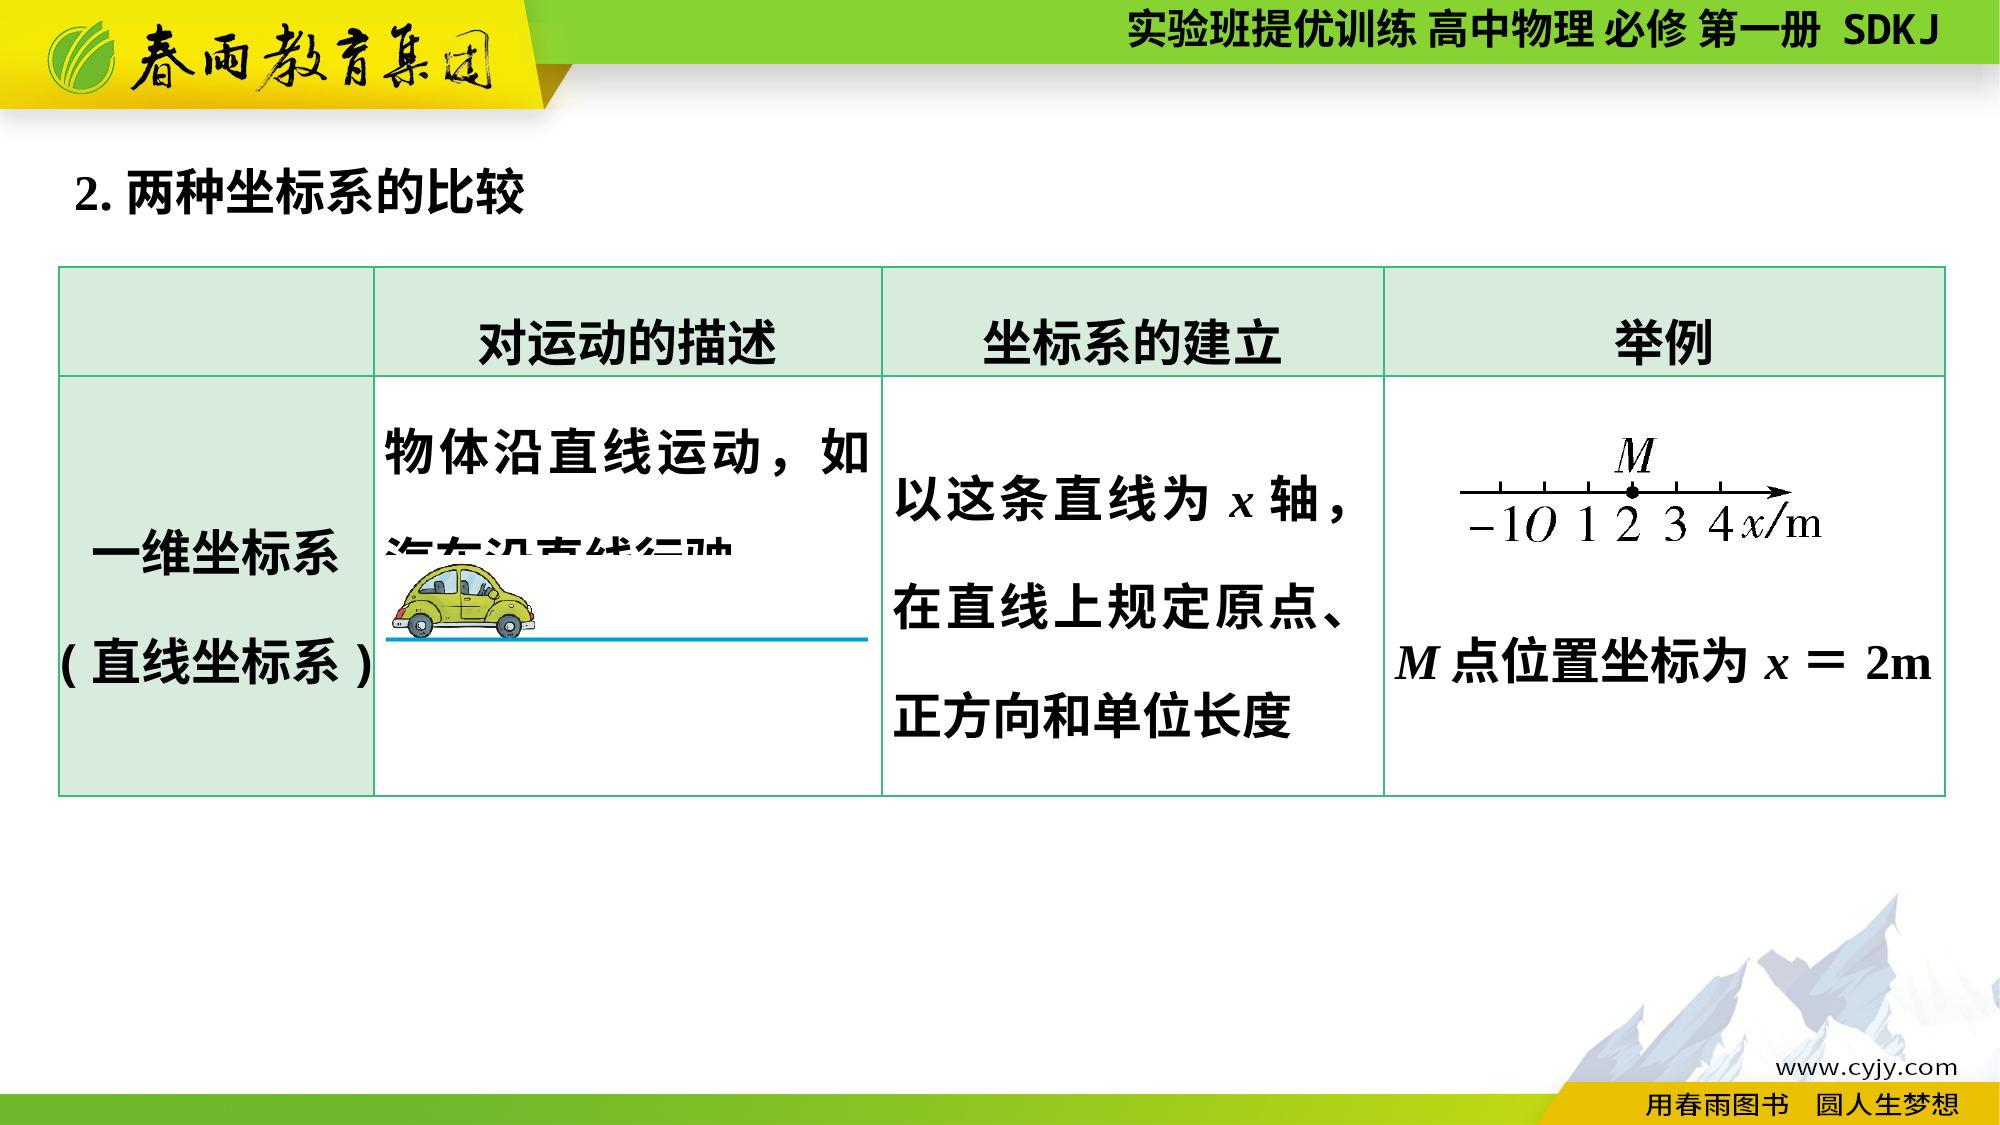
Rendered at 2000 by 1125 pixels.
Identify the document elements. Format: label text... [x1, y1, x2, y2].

table_cell M点位置坐标为x＝2m [1385, 377, 1944, 795]
table_header 坐标系的建立 [883, 268, 1383, 375]
table_header [60, 268, 373, 375]
picture [0, 0, 2000, 1125]
table_cell 以这条直线为x轴，在直线上规定原点、正方向和单位长度 [883, 377, 1383, 795]
table_header 举例 [1385, 268, 1944, 375]
list 2.两种坐标系的比较 [59, 122, 1944, 217]
table_header 对运动的描述 [375, 268, 881, 375]
table_cell 一维坐标系 (直线坐标系) [60, 377, 373, 795]
table_cell 物体沿直线运动，如汽车沿直线行驶 [375, 377, 881, 795]
